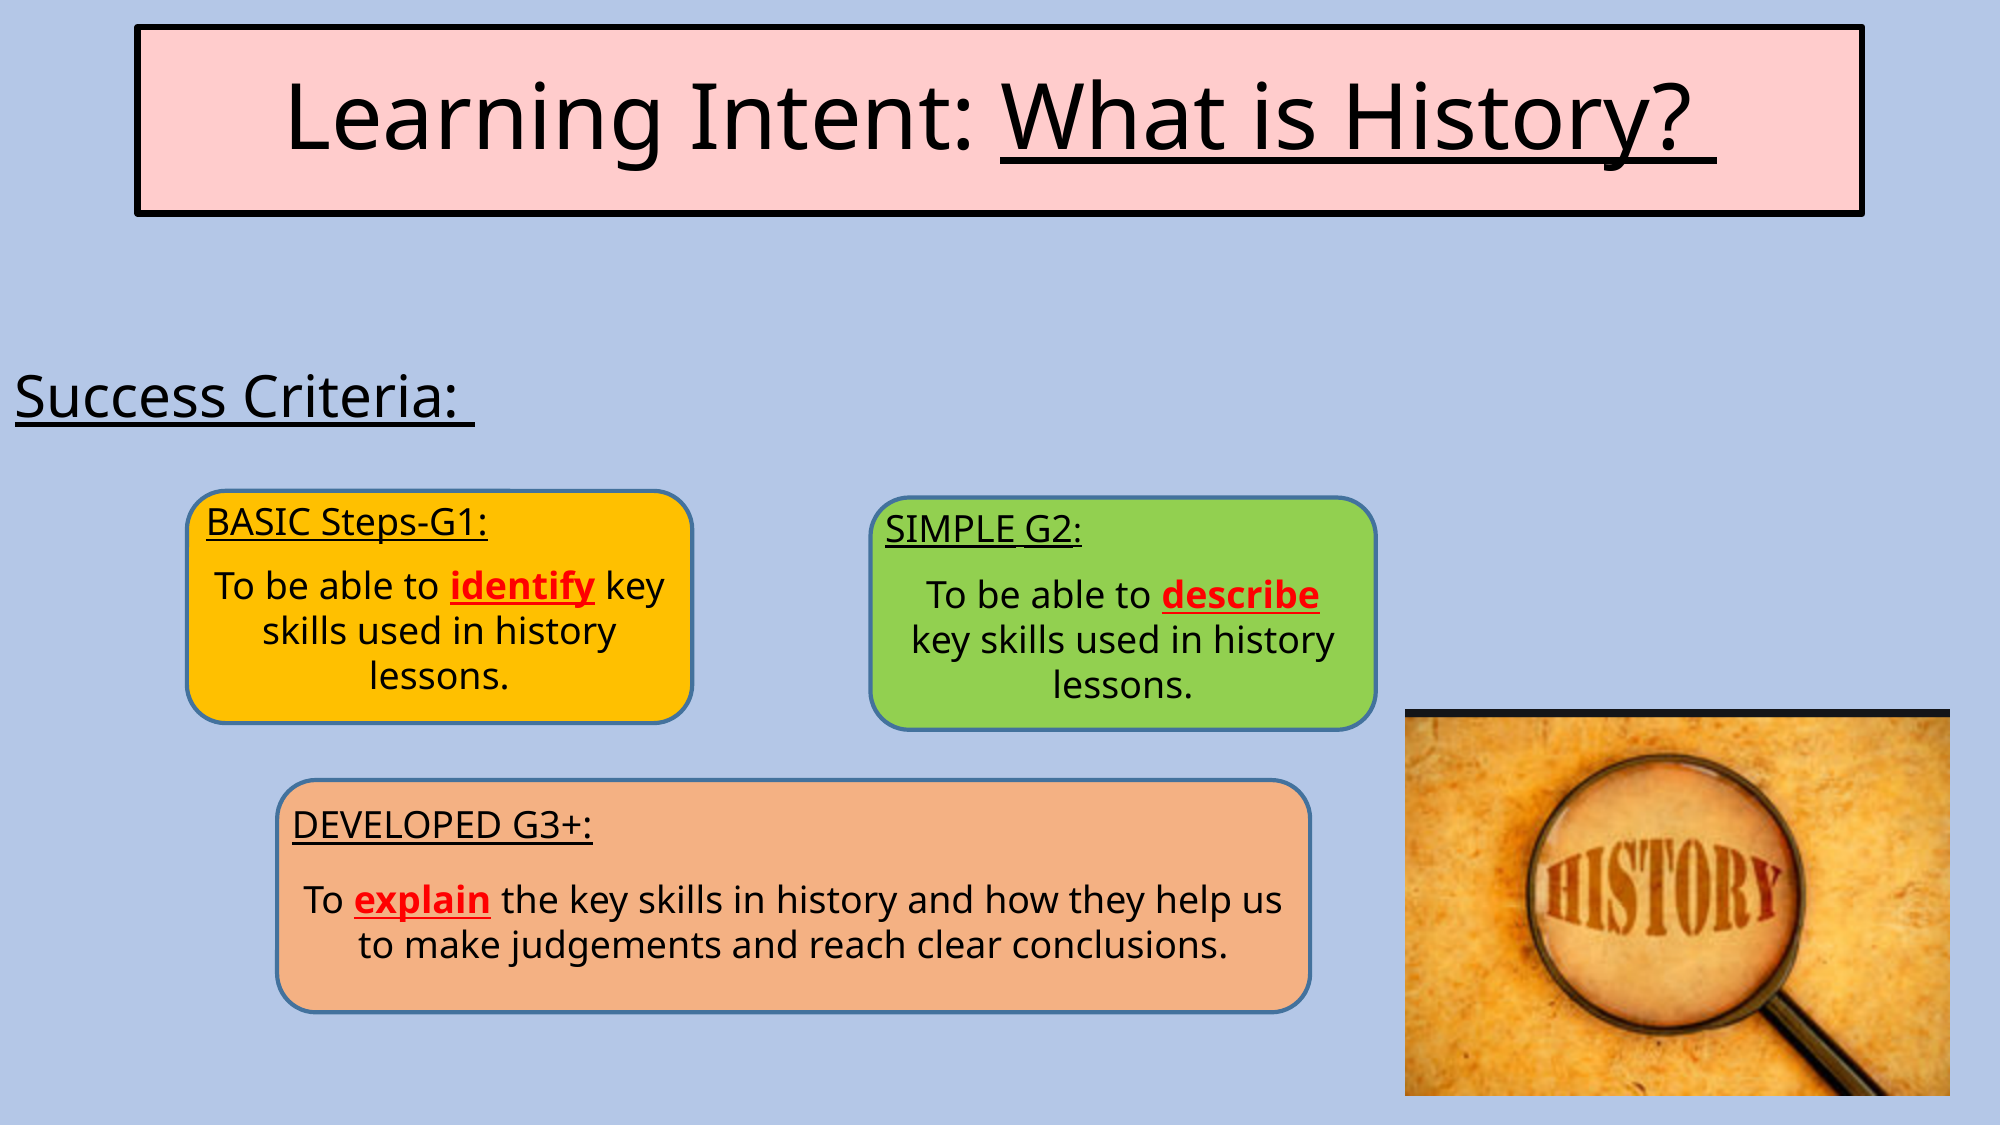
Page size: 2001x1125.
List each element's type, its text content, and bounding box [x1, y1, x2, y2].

text_box SIMPLE G2: [870, 497, 1271, 558]
text_box To be able to identify key skills used in history lessons. [184, 508, 695, 726]
text_box Learning Intent: What is History? [137, 27, 1863, 214]
text_box To explain the key skills in history and how they help us to make judgements and reach clear conclusions. [274, 777, 1313, 1015]
text_box To be able to describe key skills used in history lessons. [868, 495, 1378, 732]
picture [1405, 709, 1951, 1096]
text_box Success Criteria: [0, 352, 606, 437]
text_box BASIC Steps-G1: [191, 490, 693, 551]
text_box DEVELOPED G3+: [277, 794, 706, 854]
